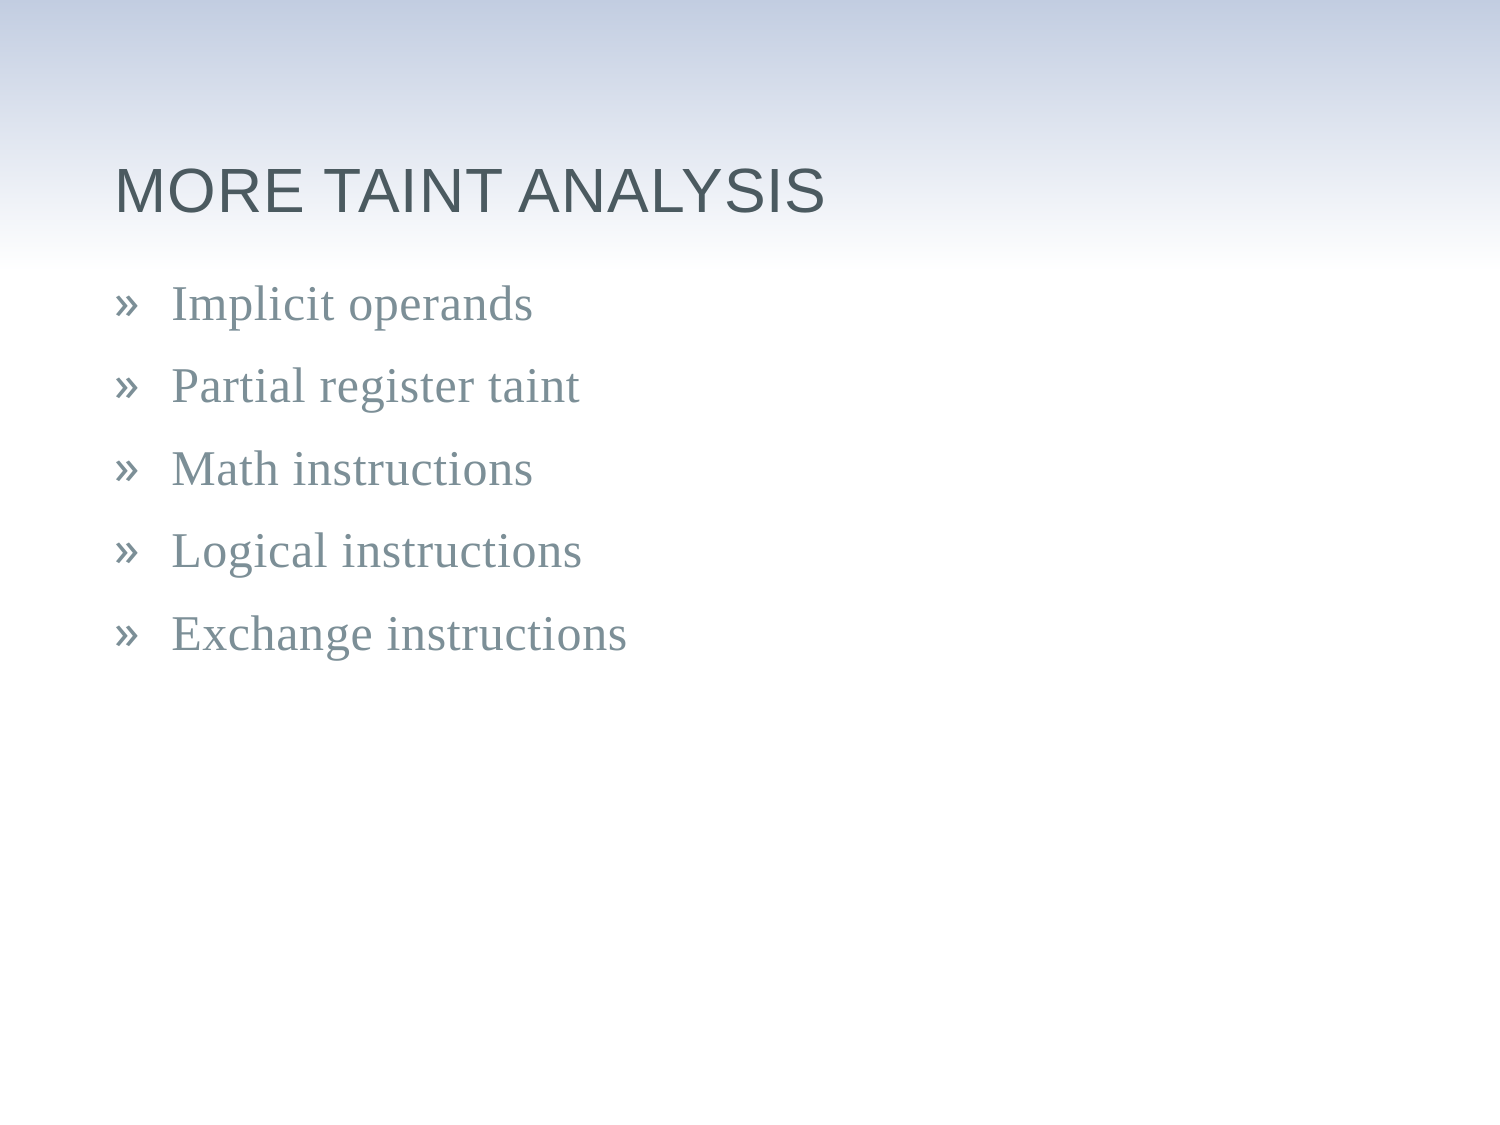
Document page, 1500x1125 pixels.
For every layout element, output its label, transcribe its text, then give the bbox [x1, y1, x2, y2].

list Implicit operands Partial register taint Math instructions Logical instructions Exchange instructions [99, 262, 1400, 938]
title More taint analysis [99, 45, 1400, 233]
